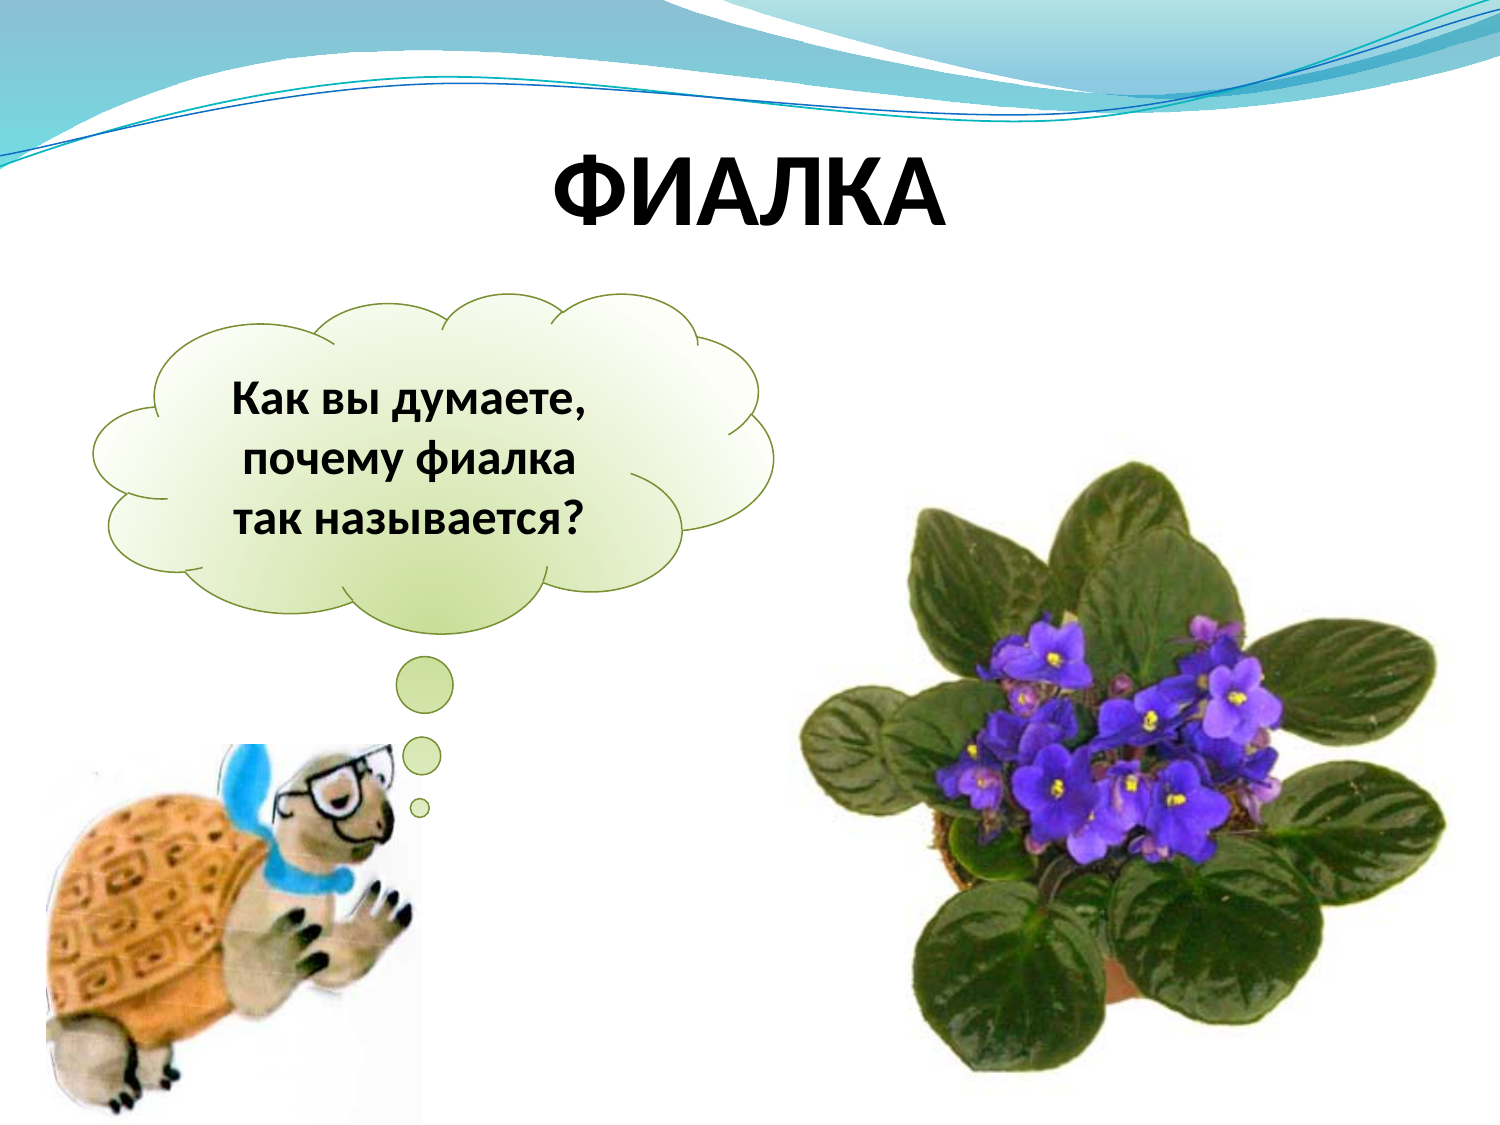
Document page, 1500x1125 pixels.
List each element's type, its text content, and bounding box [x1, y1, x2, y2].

picture [761, 405, 1481, 1125]
text_box Как вы думаете, почему фиалка так называется? [395, 655, 454, 715]
title ФИАЛКА [0, 58, 1500, 247]
picture [46, 744, 423, 1125]
text_box Как вы думаете, почему фиалка так называется? [407, 736, 442, 775]
text_box Как вы думаете, почему фиалка так называется? [92, 293, 760, 635]
